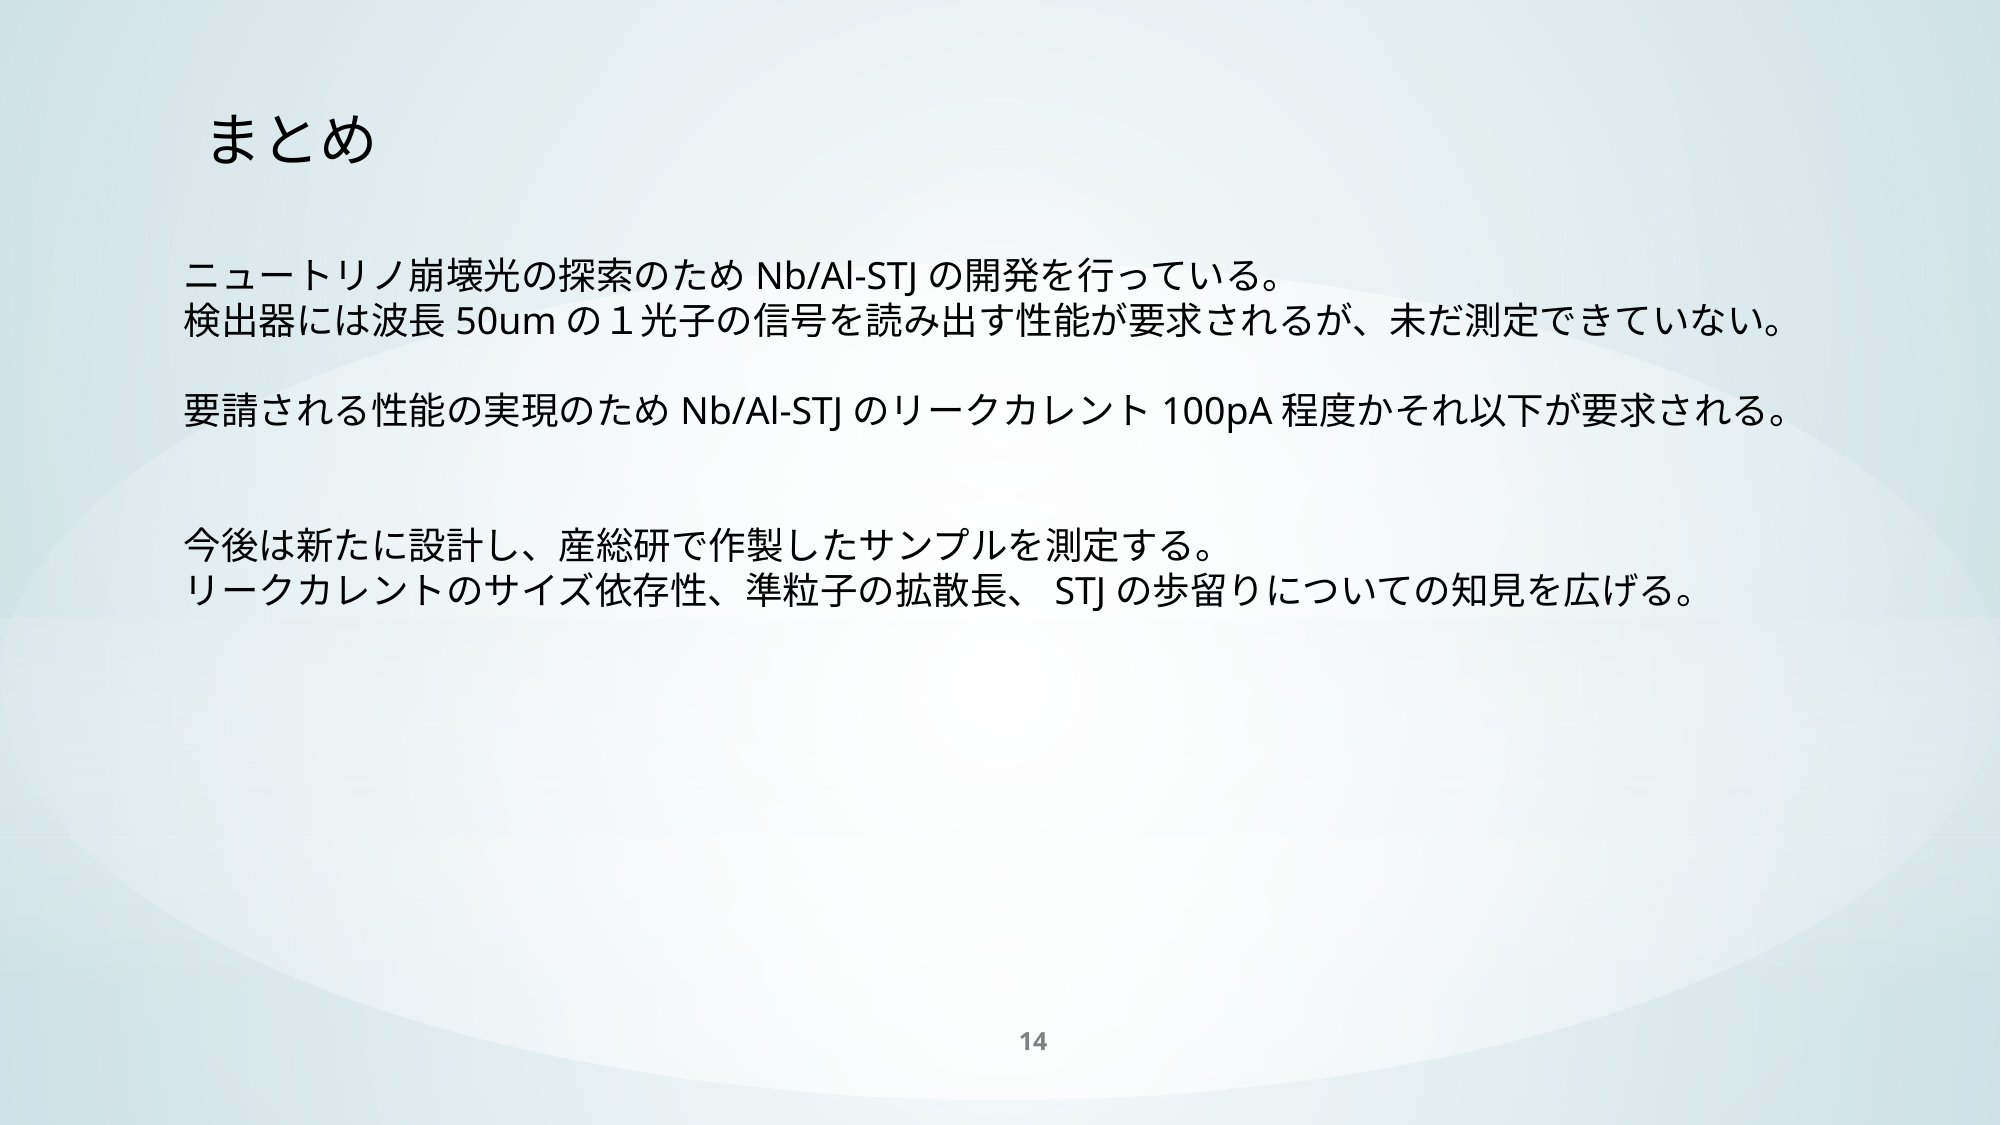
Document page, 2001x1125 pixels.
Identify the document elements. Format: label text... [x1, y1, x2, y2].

slide_number 14 [833, 1012, 1234, 1073]
text_box まとめ [188, 96, 1027, 181]
text_box ニュートリノ崩壊光の探索のためNb/Al-STJの開発を行っている。 検出器には波長50umの１光子の信号を読み出す性能が要求されるが、未だ測定できていない。 要請される性能の実現のためNb/Al-STJのリークカレント100pA程度かそれ以下が要求される。 今後は新たに設計し、産総研で作製したサンプルを測定する。 リークカレントのサイズ依存性、準粒子の拡散長、STJの歩留りについての知見を広げる。 [169, 244, 1835, 619]
